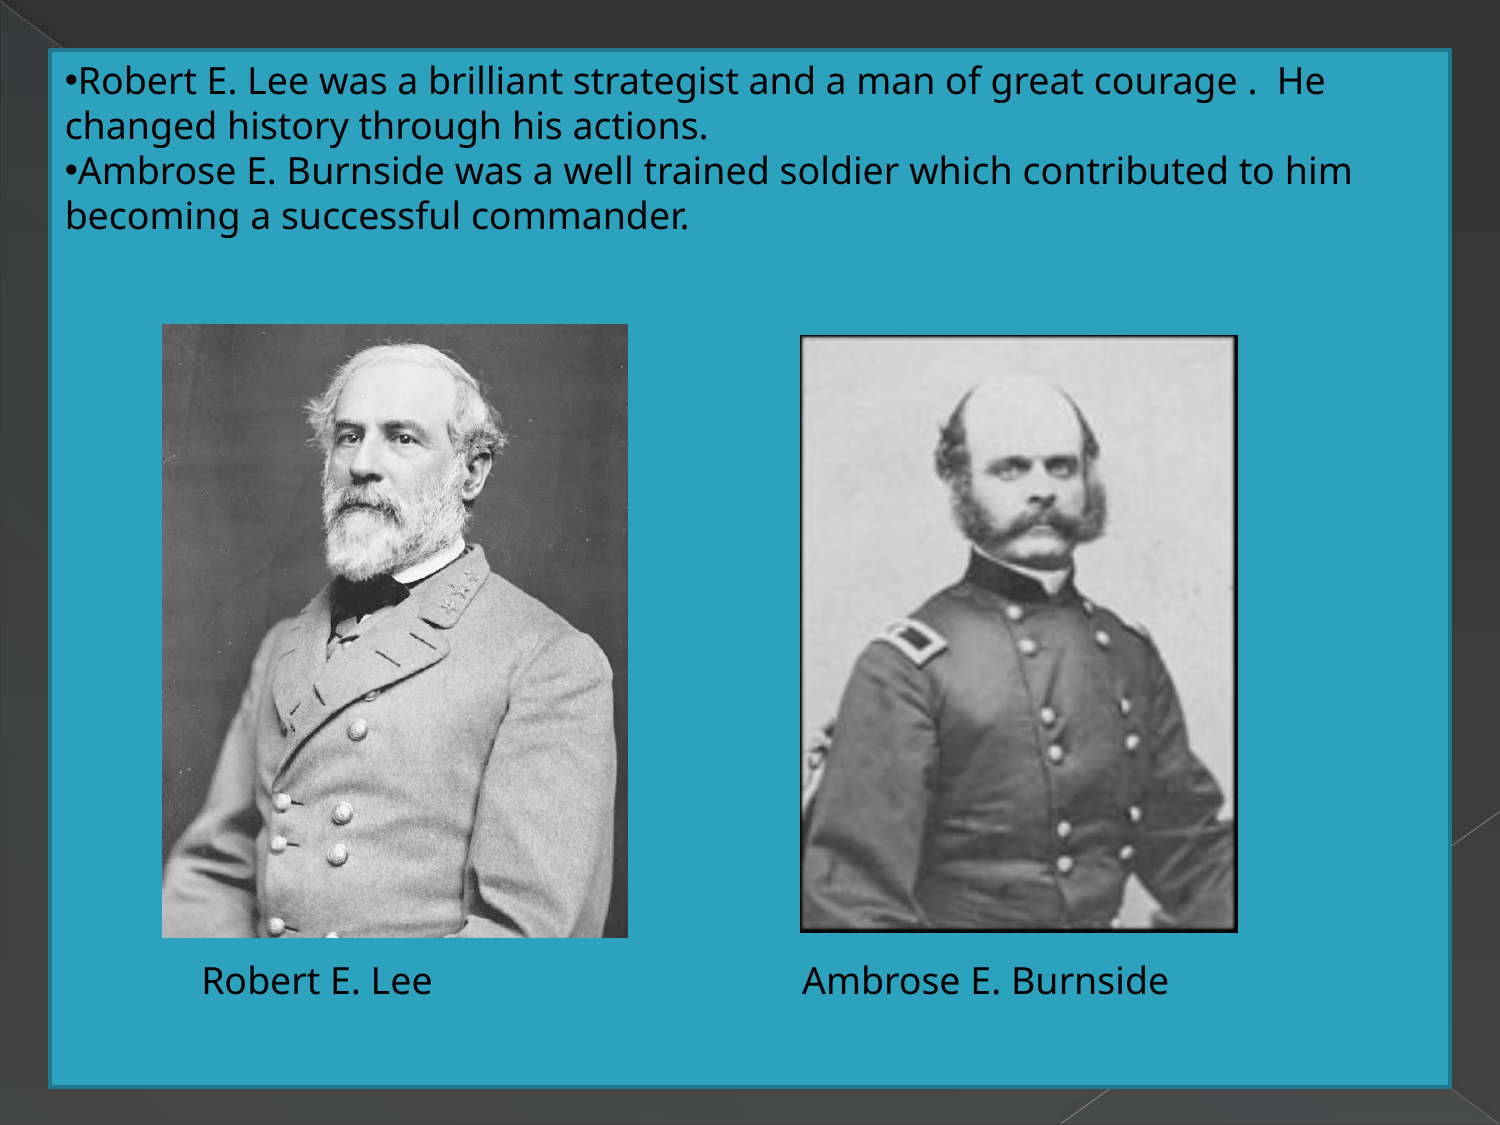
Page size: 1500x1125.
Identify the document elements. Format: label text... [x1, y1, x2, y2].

picture [162, 324, 629, 938]
text_box Robert E. Lee was a brilliant strategist and a man of great courage . He changed history through his actions. Ambrose E. Burnside was a well trained soldier which contributed to him becoming a successful commander. Robert E. Lee Ambrose E. Burnside [48, 48, 1452, 1089]
picture [799, 334, 1238, 933]
